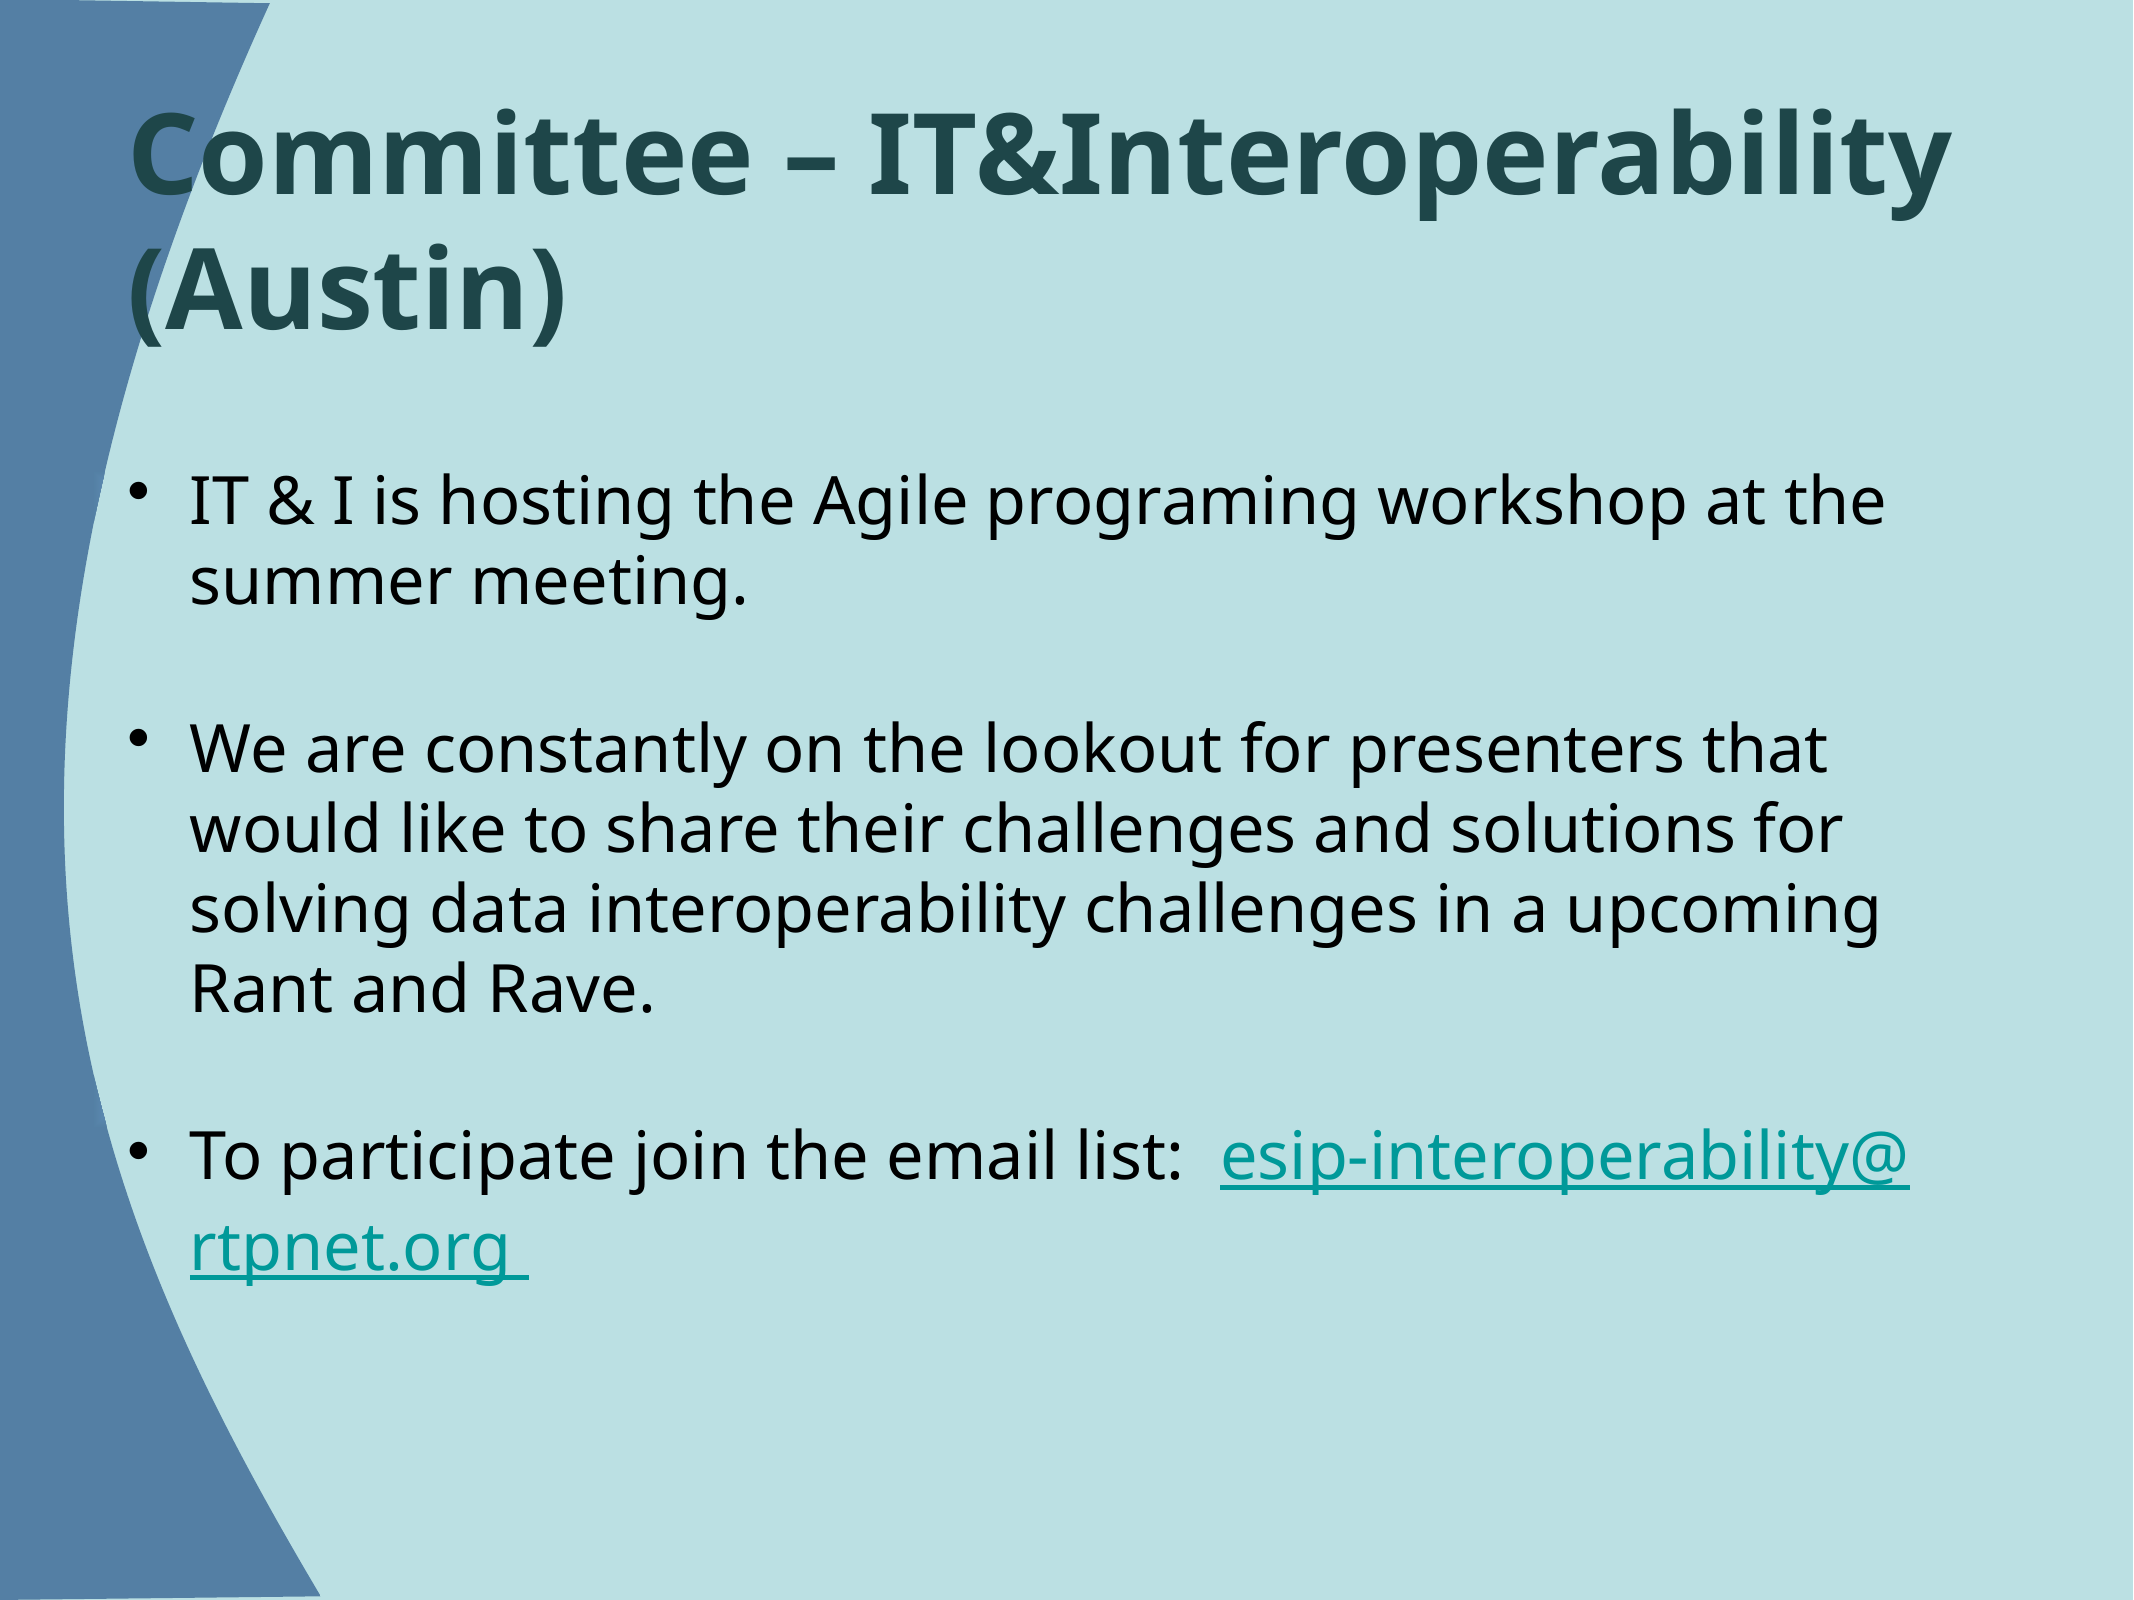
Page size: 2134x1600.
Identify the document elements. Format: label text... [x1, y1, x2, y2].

title Committee – IT&Interoperability (Austin) [106, 63, 2028, 374]
list IT & I is hosting the Agile programing workshop at the summer meeting. We are constantly on the lookout for presenters that would like to share their challenges and solutions for solving data interoperability challenges in a upcoming Rant and Rave. To participate join the email list: esip-interoperability@rtpnet.org [106, 436, 2028, 1463]
text_box [0, 0, 321, 1600]
